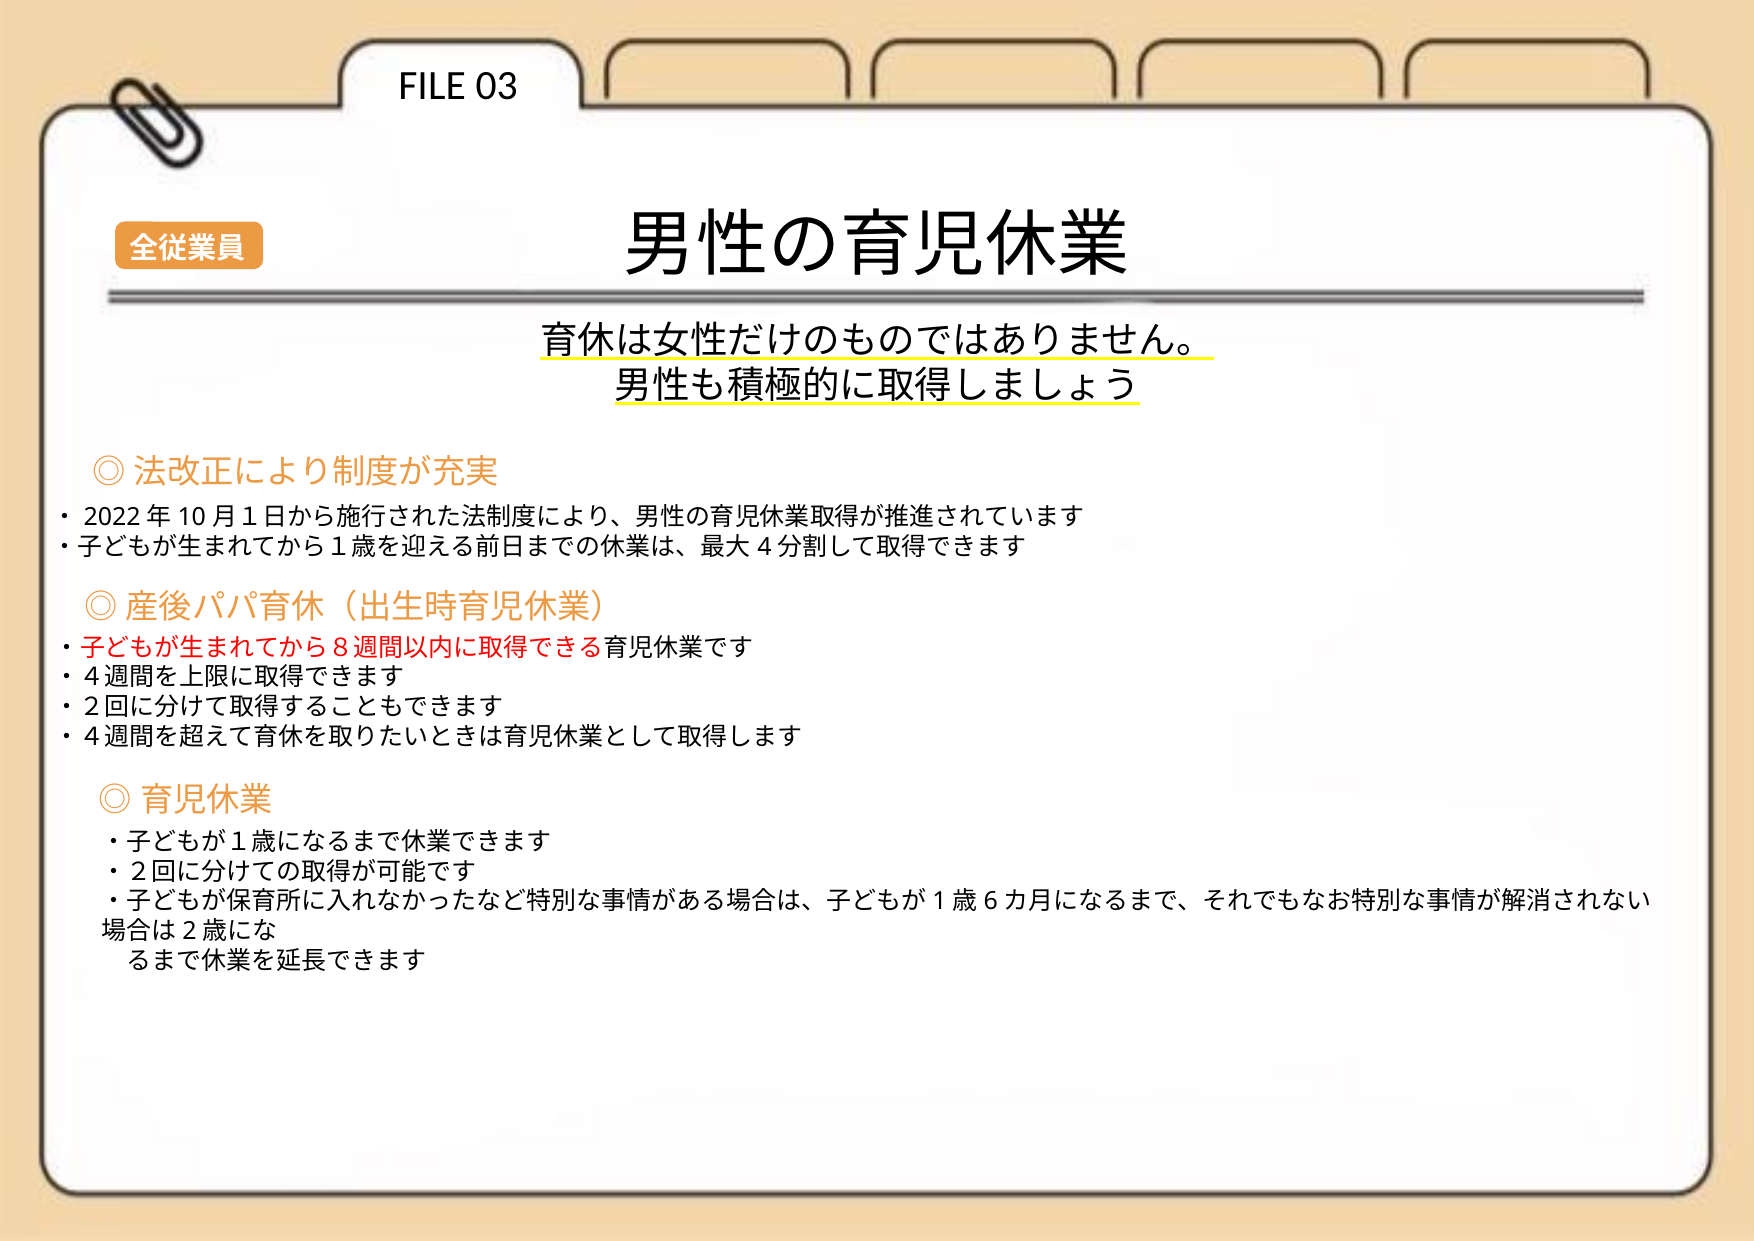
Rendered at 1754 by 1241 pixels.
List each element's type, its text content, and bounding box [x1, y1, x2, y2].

text_box ◎育児休業 [84, 770, 288, 826]
text_box ・2022年10月１日から施行された法制度により、男性の育児休業取得が推進されています ・子どもが生まれてから１歳を迎える前日までの休業は、最大4分割して取得できます [37, 492, 1100, 568]
text_box 育休は女性だけのものではありません。 男性も積極的に取得しましょう [525, 308, 1229, 414]
text_box ・子どもが生まれてから８週間以内に取得できる育児休業です ・４週間を上限に取得できます ・２回に分けて取得することもできます ・４週間を超えて育休を取りたいときは育児休業として取得します [40, 623, 818, 759]
text_box ・子どもが１歳になるまで休業できます ・２回に分けての取得が可能です ・子どもが保育所に入れなかったなど特別な事情がある場合は、子どもが1歳6カ月になるまで、それでもなお特別な事情が解消されない場合は2歳にな るまで休業を延長できます [86, 817, 1667, 983]
text_box ◎産後パパ育休（出生時育児休業） [69, 577, 640, 623]
text_box ◎法改正により制度が充実 [78, 443, 514, 492]
picture [0, 0, 1754, 1241]
text_box 全従業員 [114, 221, 262, 272]
text_box FILE 03 [383, 50, 533, 115]
text_box 男性の育児休業 [609, 190, 1145, 292]
